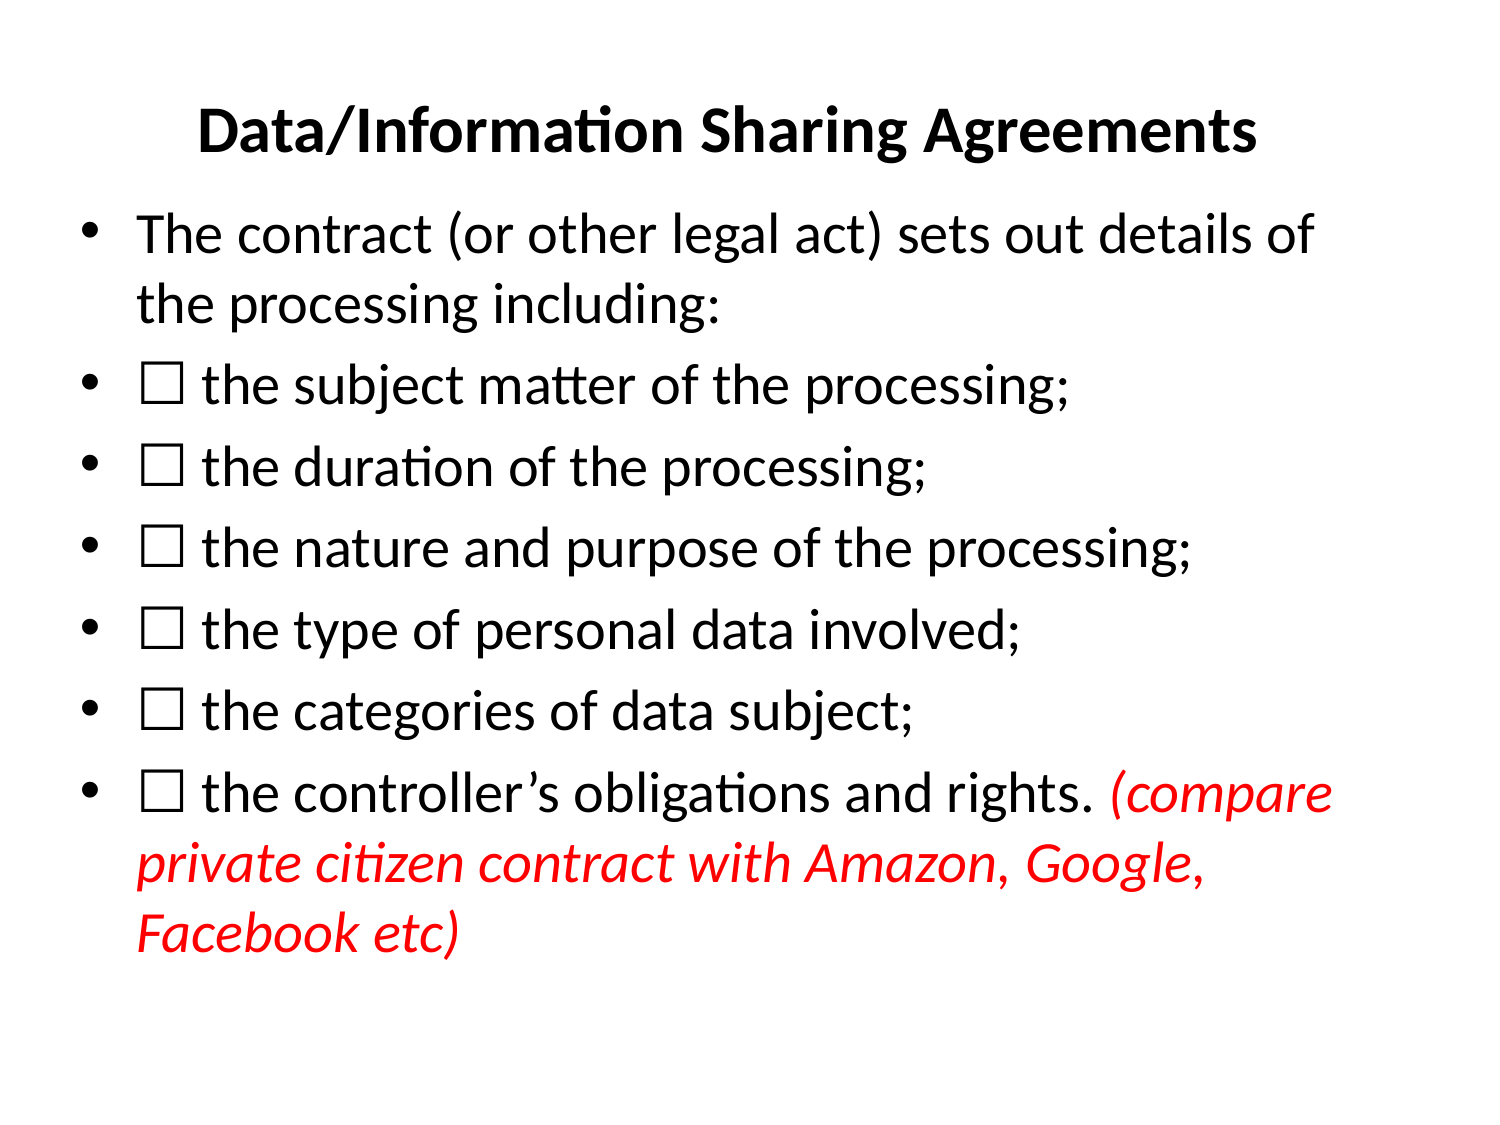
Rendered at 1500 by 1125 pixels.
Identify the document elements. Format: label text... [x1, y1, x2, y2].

title Data/Information Sharing Agreements [53, 31, 1404, 220]
list The contract (or other legal act) sets out details of the processing including: ☐ the subject matter of the processing; ☐ the duration of the processing; ☐ the nature and purpose of the processing; ☐ the type of personal data involved; ☐ the categories of data subject; ☐ the controller’s obligations and rights. (compare private citizen contract with Amazon, Google, Facebook etc) [64, 187, 1415, 1075]
